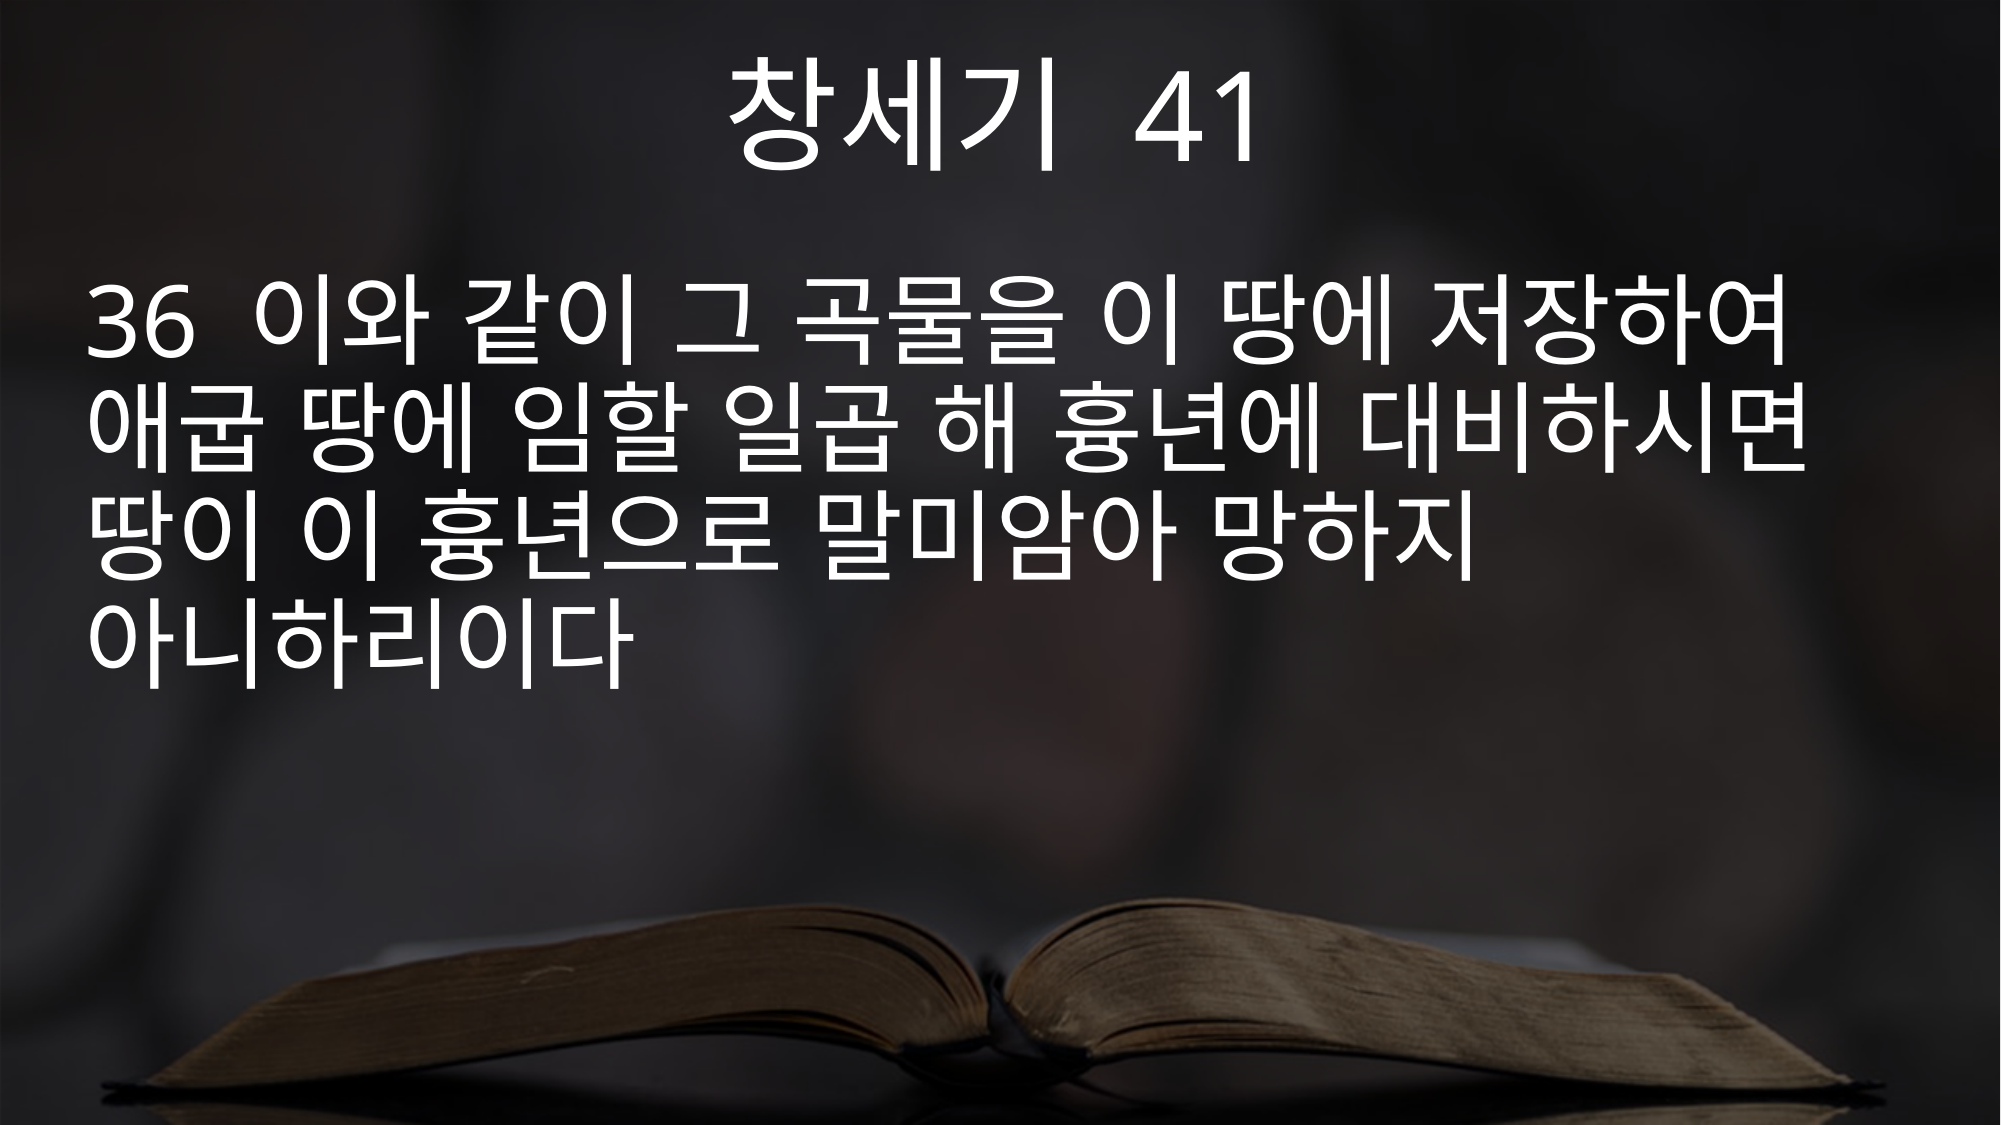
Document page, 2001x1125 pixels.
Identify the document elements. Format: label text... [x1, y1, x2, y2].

picture [0, 0, 2001, 1125]
footer 창세기 41 [0, 32, 2000, 192]
list 36 이와 같이 그 곡물을 이 땅에 저장하여 애굽 땅에 임할 일곱 해 흉년에 대비하시면 땅이 이 흉년으로 말미암아 망하지 아니하리이다 [69, 263, 1953, 423]
